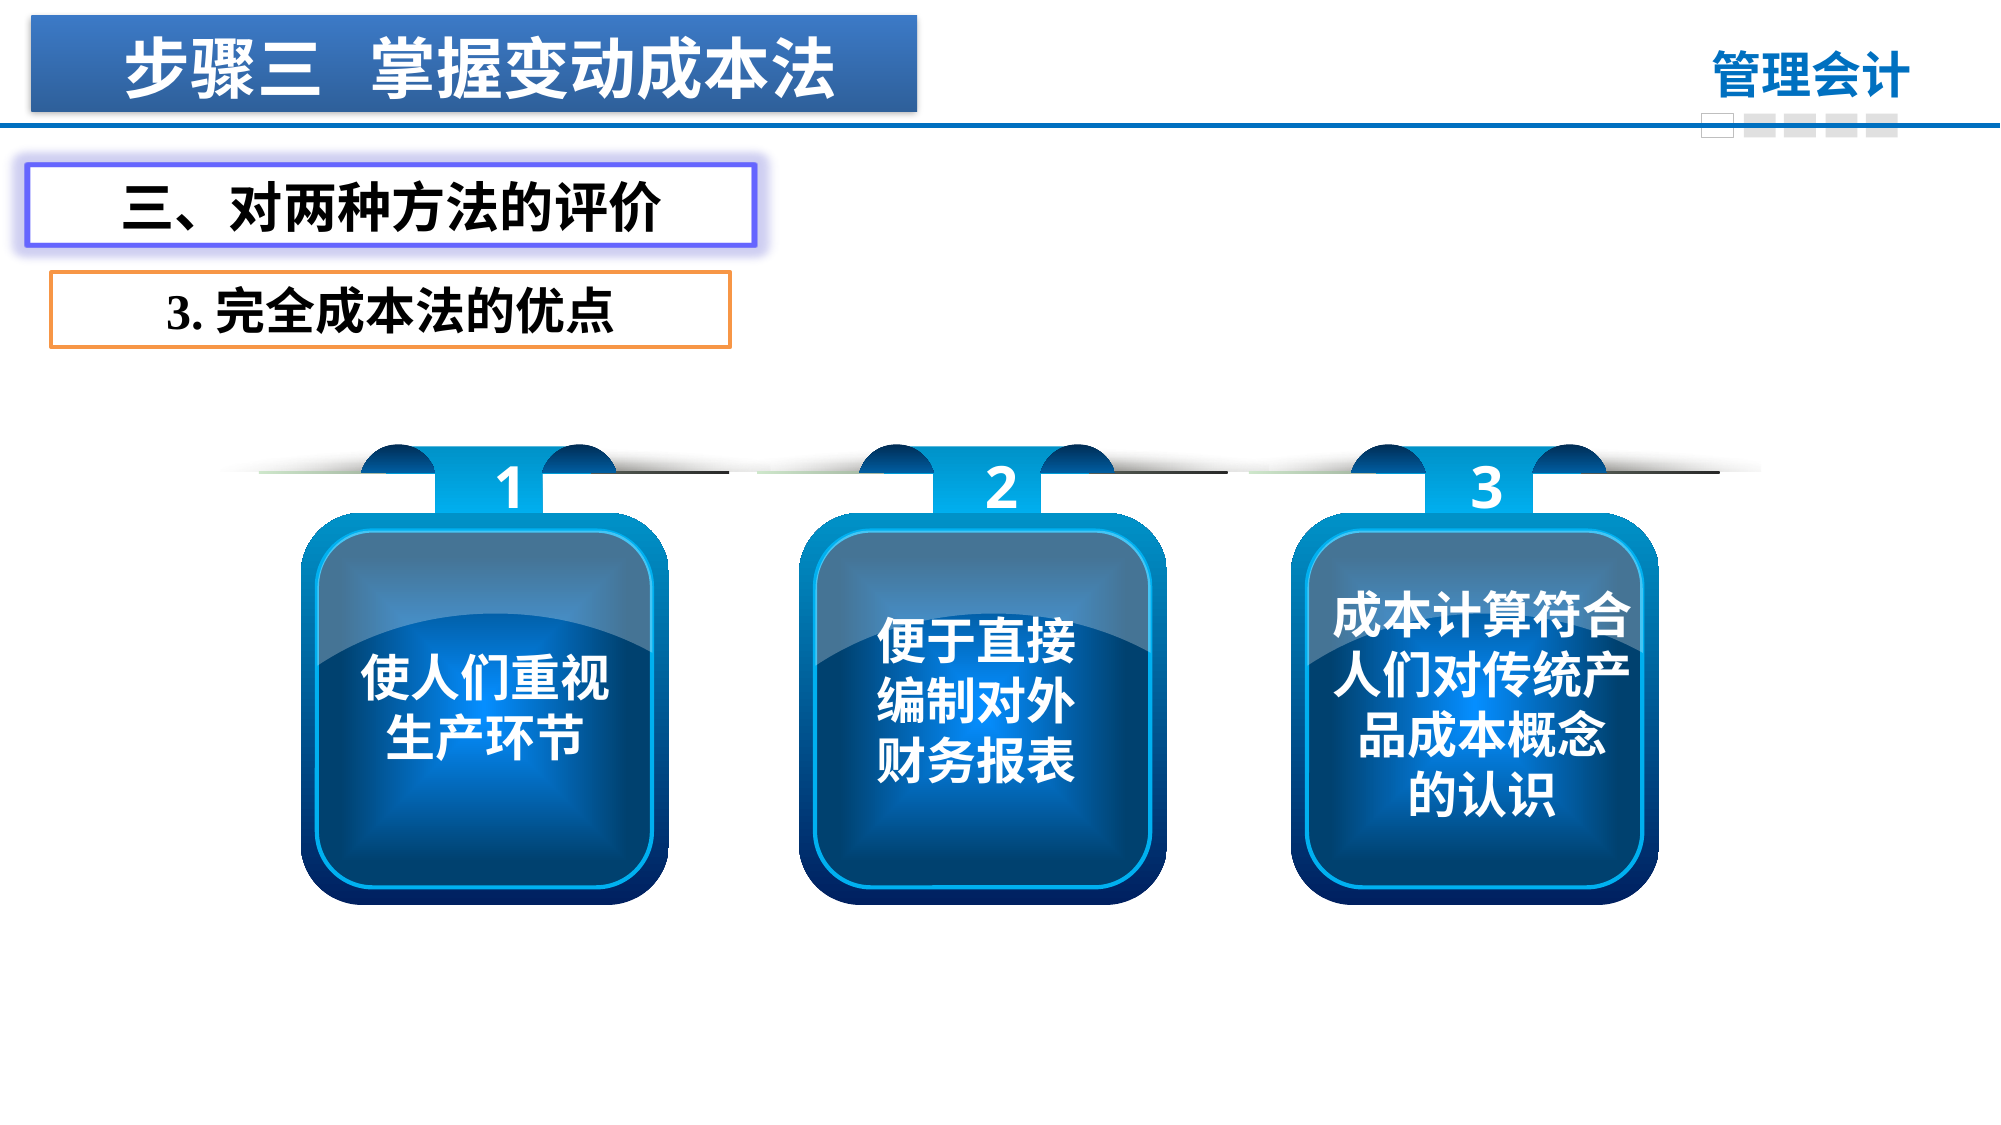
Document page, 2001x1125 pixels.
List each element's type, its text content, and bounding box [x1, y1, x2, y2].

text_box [220, 444, 716, 906]
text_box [718, 444, 1208, 906]
text_box 3.完全成本法的优点 [49, 282, 732, 349]
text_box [31, 14, 918, 197]
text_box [0, 136, 788, 273]
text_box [1210, 444, 1762, 906]
